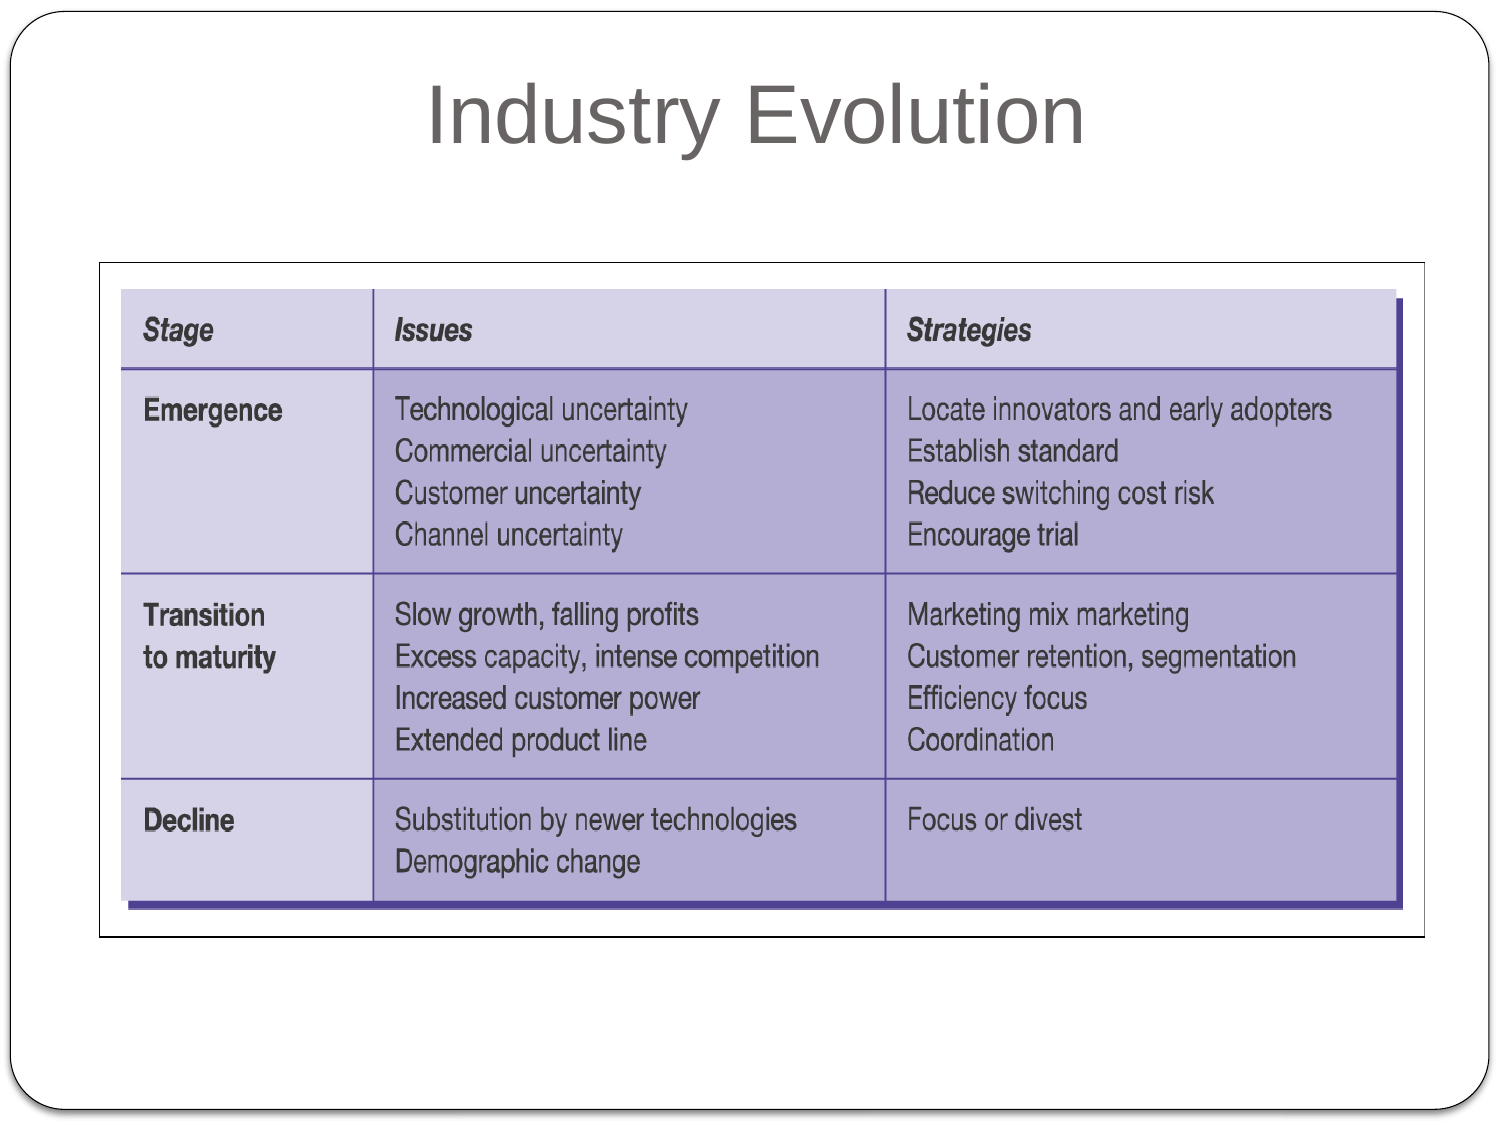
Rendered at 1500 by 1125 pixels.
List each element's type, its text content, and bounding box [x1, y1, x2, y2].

title Industry Evolution [49, 44, 1463, 176]
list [99, 262, 1426, 938]
